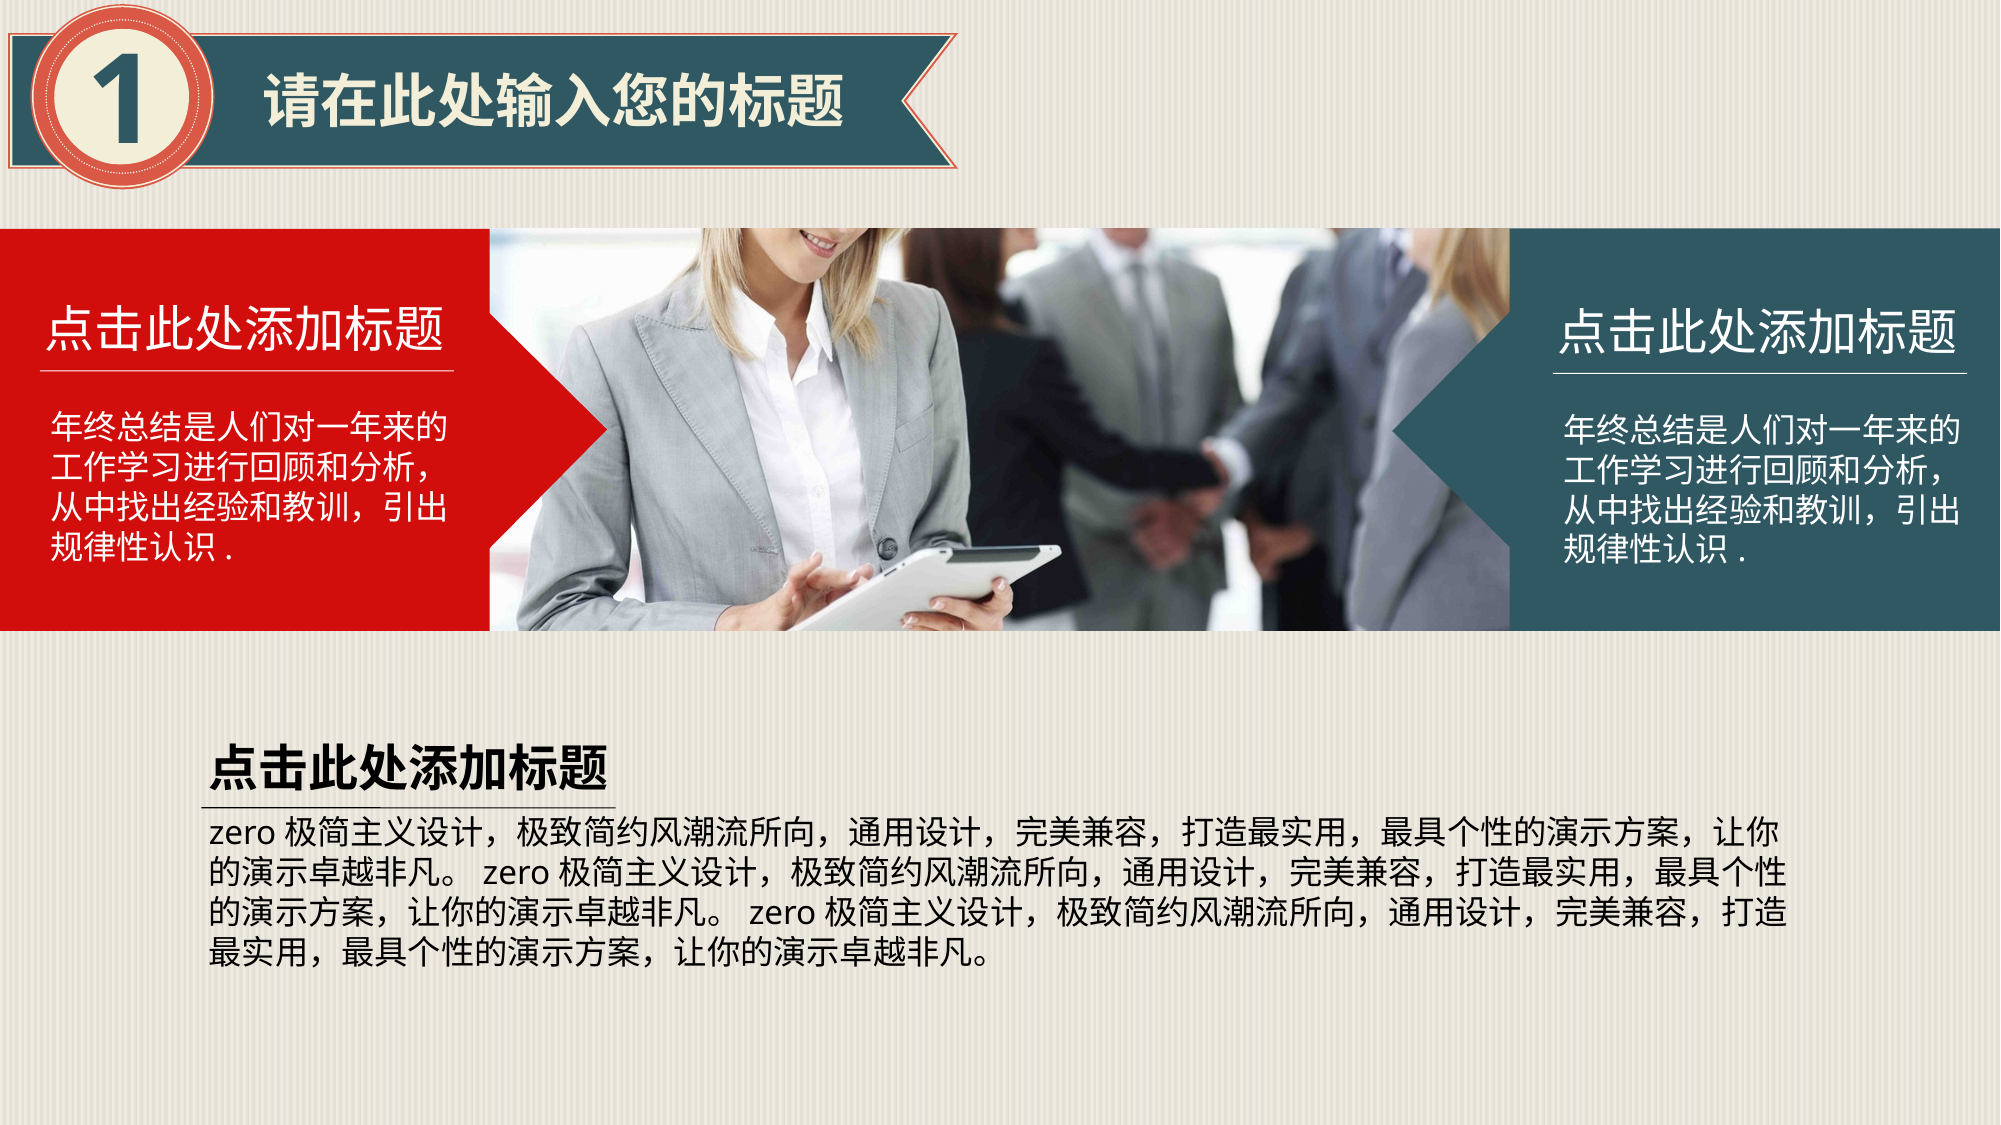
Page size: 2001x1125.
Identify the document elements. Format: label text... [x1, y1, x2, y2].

text_box 年终总结是人们对一年来的工作学习进行回顾和分析，从中找出经验和教训，引出规律性认识. [1548, 401, 2000, 576]
picture [0, 0, 2001, 1125]
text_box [30, 3, 215, 190]
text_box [7, 32, 25, 169]
text_box [1511, 228, 2000, 631]
text_box 点击此处添加标题 [193, 729, 624, 804]
text_box 年终总结是人们对一年来的工作学习进行回顾和分析，从中找出经验和教训，引出规律性认识. [35, 398, 484, 574]
text_box 点击此处添加标题 [29, 290, 460, 365]
text_box 点击此处添加标题 [1542, 292, 1973, 368]
text_box zero极简主义设计，极致简约风潮流所向，通用设计，完美兼容，打造最实用，最具个性的演示方案，让你的演示卓越非凡。zero极简主义设计，极致简约风潮流所向，通用设计，完美兼容，打造最实用，最具个性的演示方案，让你的演示卓越非凡。zero极简主义设计，极致简约风潮流所向，通用设计，完美兼容，打造最实用，最具个性的演示方案，让你的演示卓越非凡。 [193, 804, 1808, 979]
text_box [0, 228, 487, 631]
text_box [219, 32, 959, 169]
